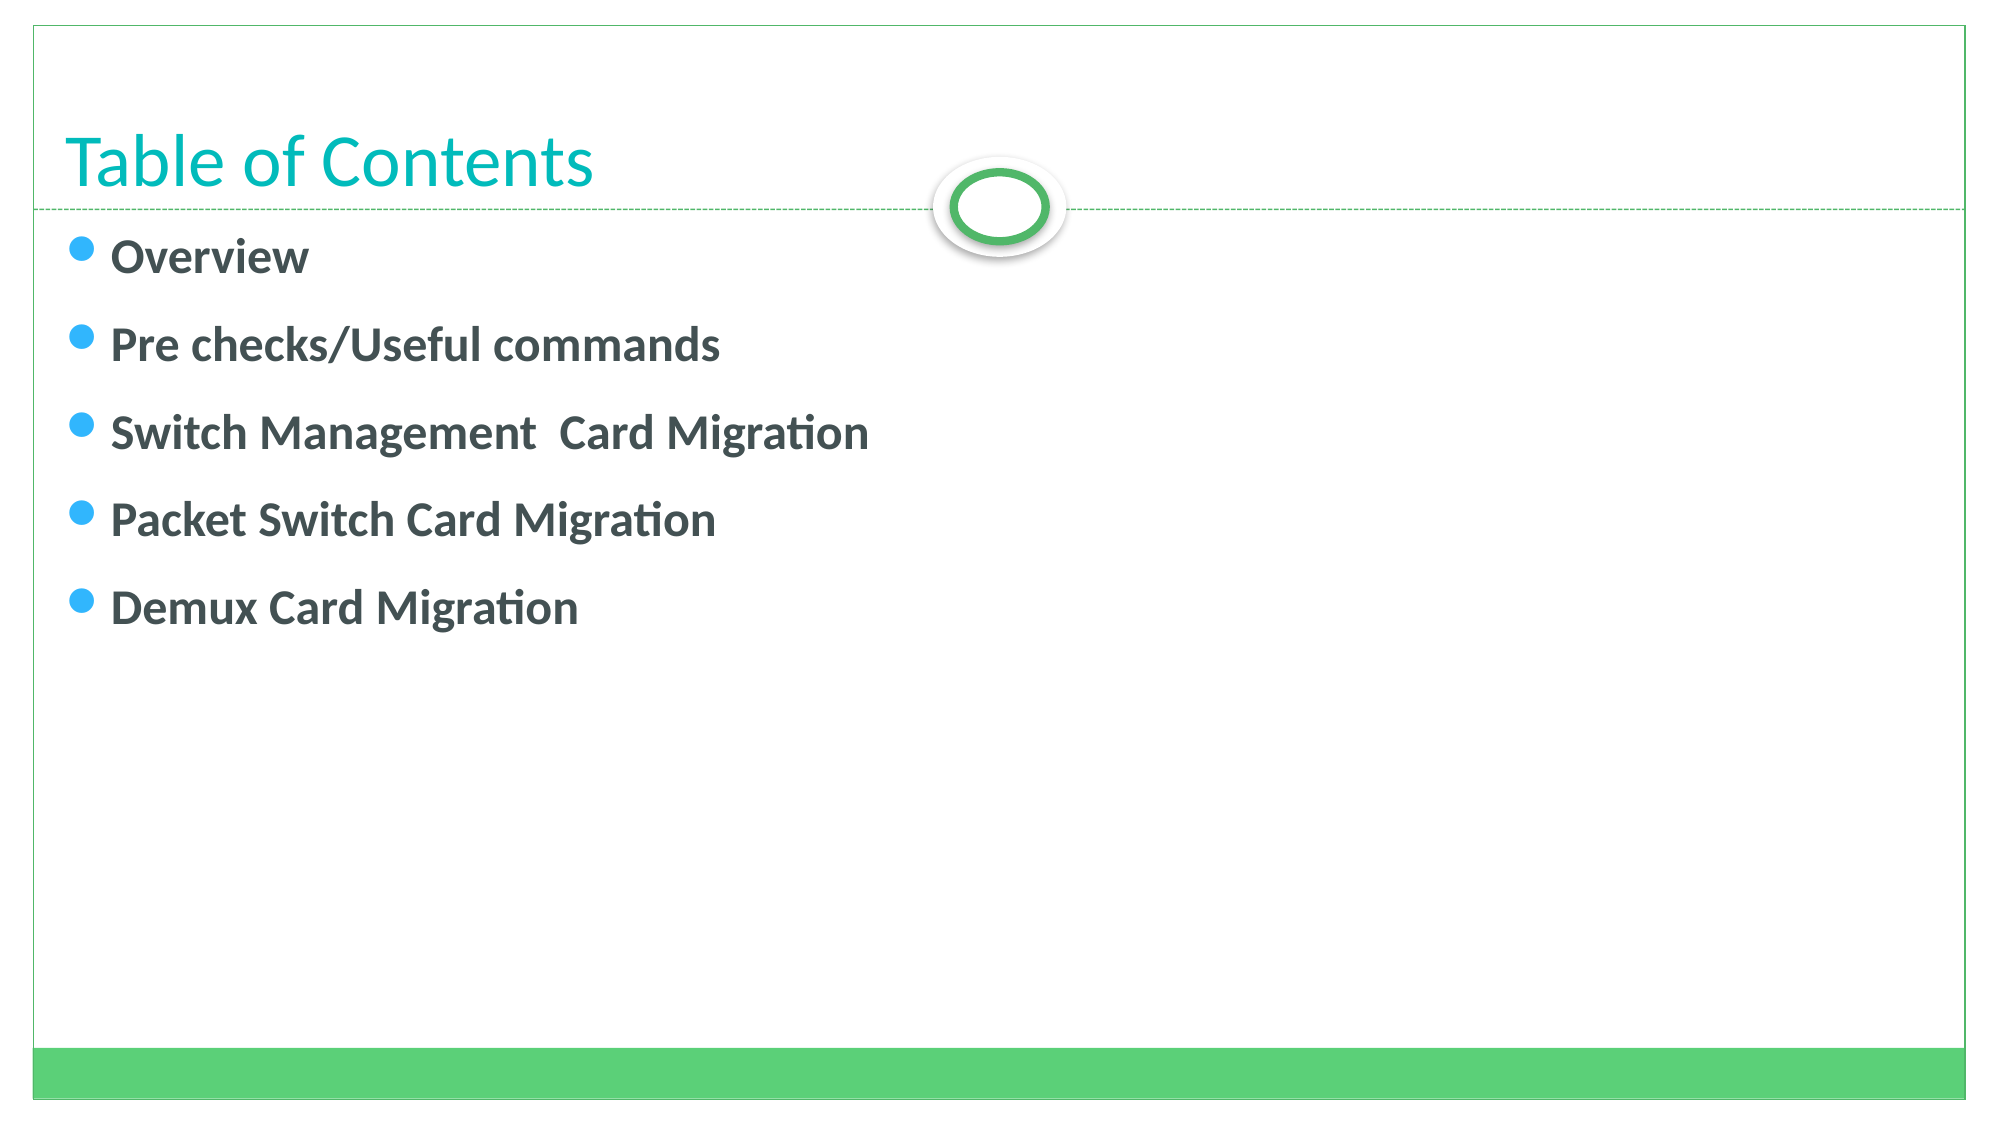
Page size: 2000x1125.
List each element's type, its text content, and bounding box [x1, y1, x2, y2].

list Overview Pre checks/Useful commands Switch Management Card Migration Packet Switch Card Migration Demux Card Migration [51, 220, 1926, 1039]
title Table of Contents [50, 70, 1927, 209]
